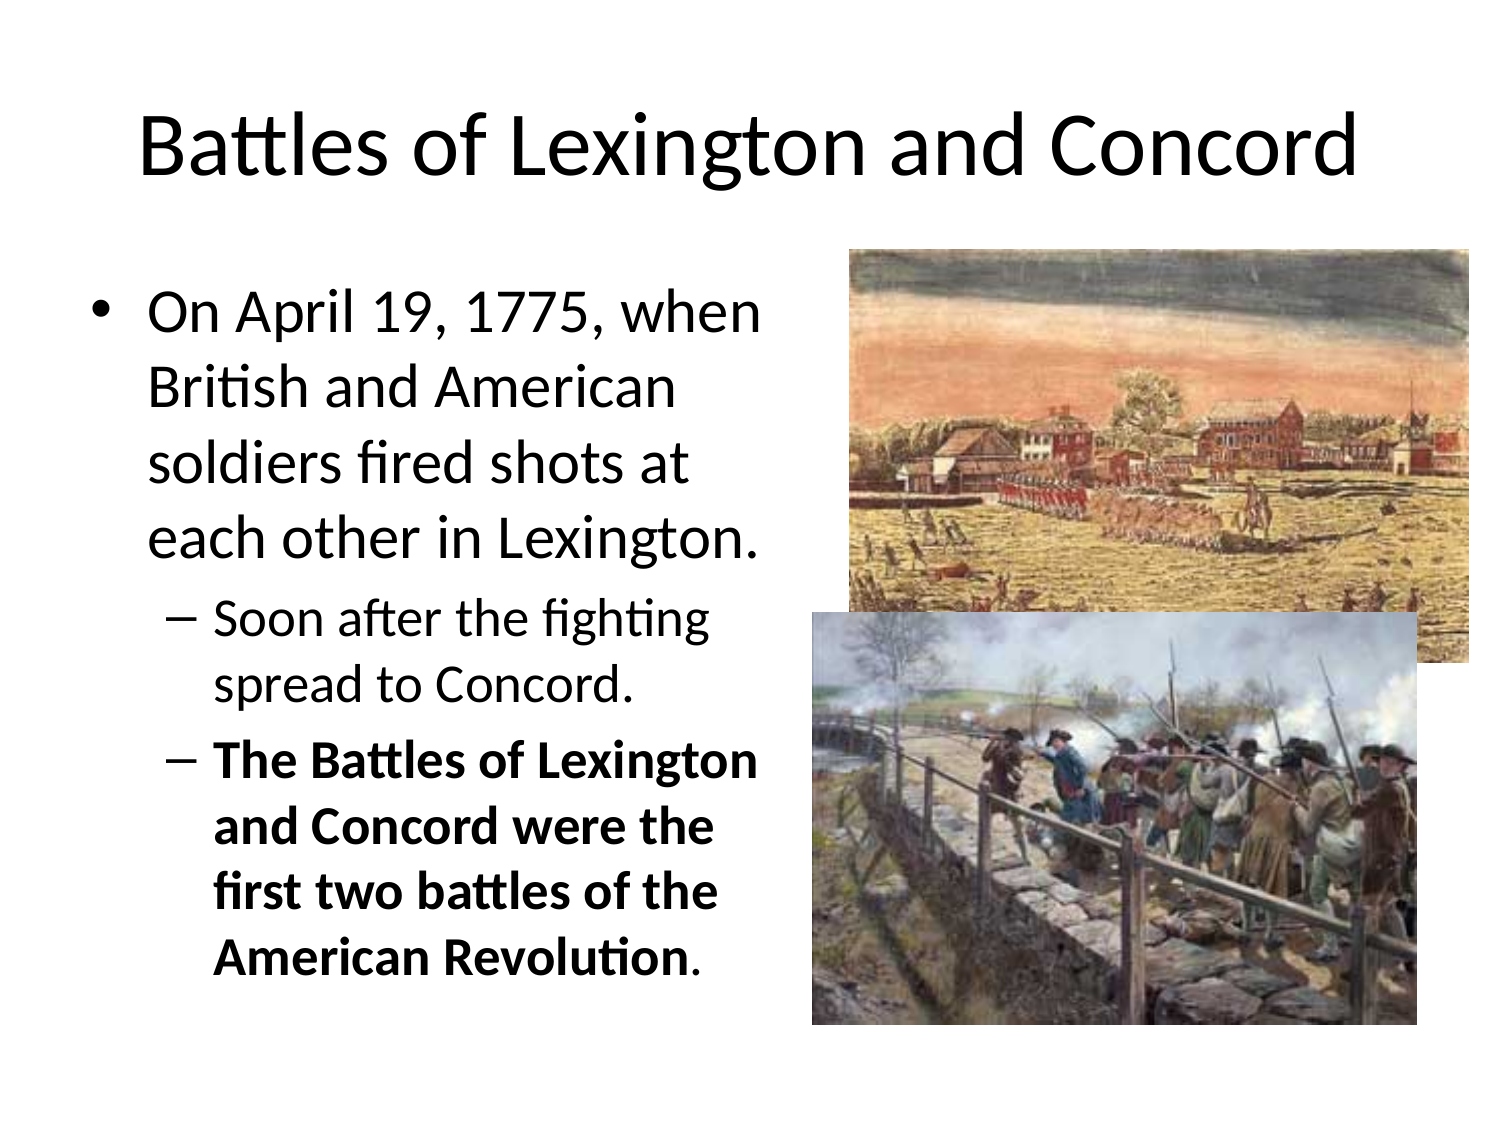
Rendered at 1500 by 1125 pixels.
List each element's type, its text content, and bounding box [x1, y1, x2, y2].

title Battles of Lexington and Concord [75, 45, 1425, 233]
picture [812, 249, 1469, 1026]
list On April 19, 1775, when British and American soldiers fired shots at each other in Lexington. Soon after the fighting spread to Concord. The Battles of Lexington and Concord were the first two battles of the American Revolution. [75, 262, 813, 1005]
